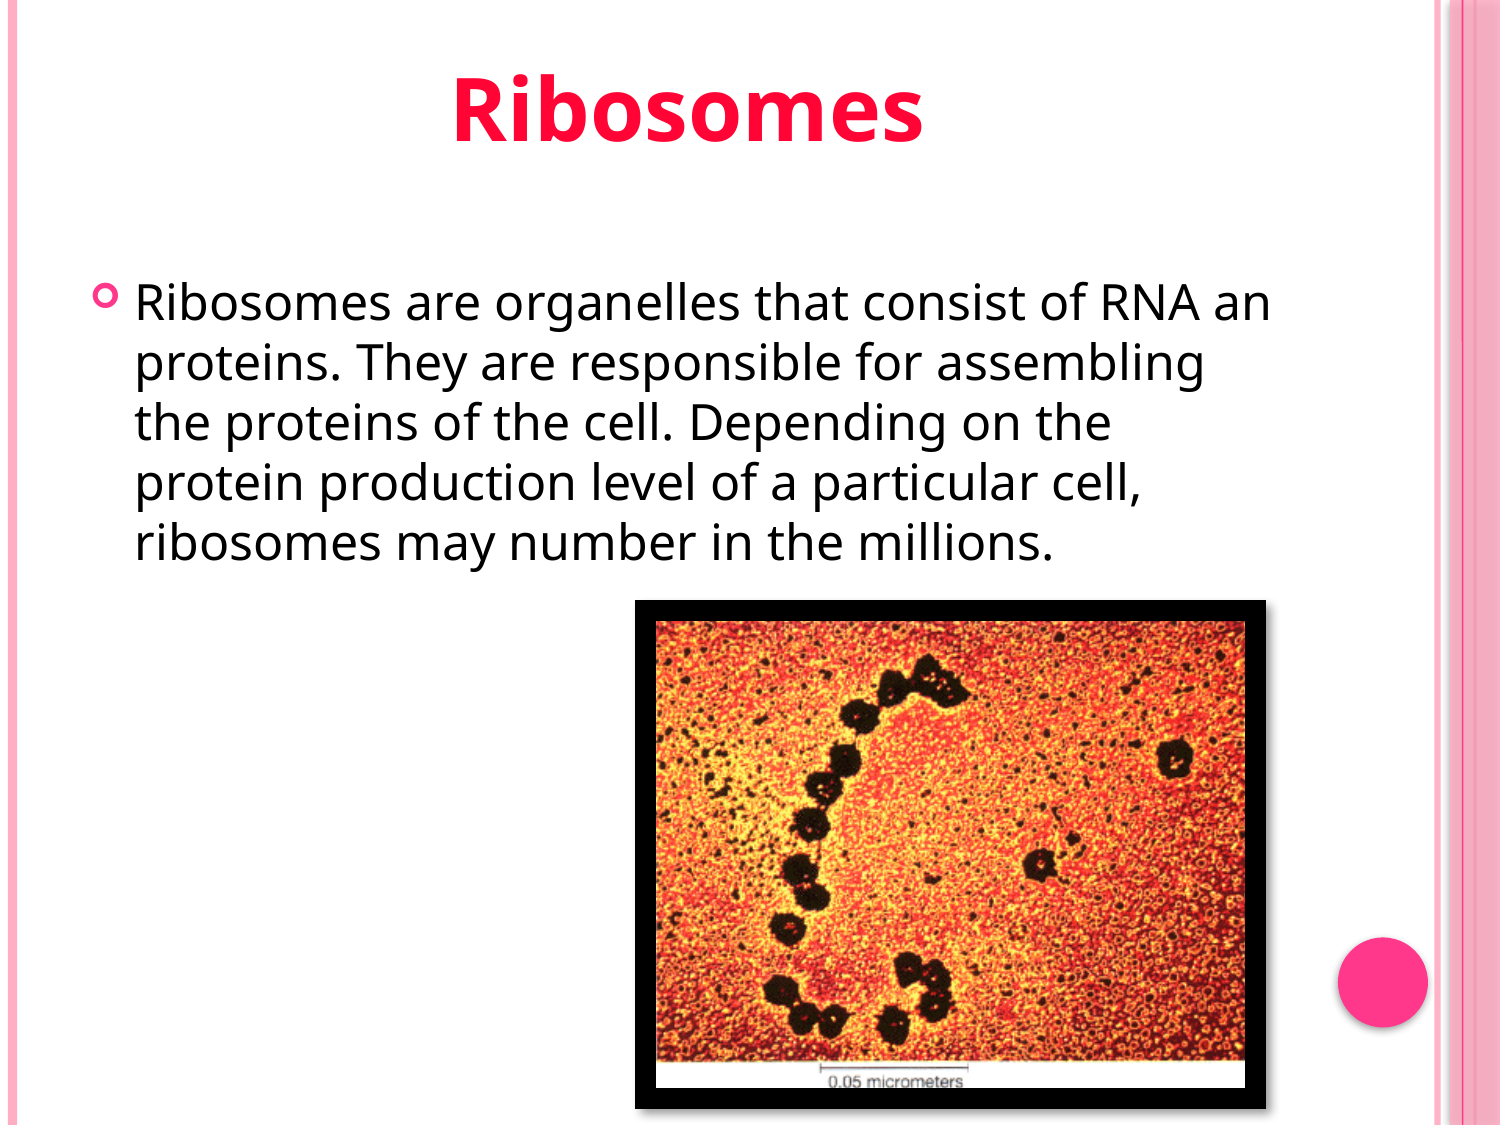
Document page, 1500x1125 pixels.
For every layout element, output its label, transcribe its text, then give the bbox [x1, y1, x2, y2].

list Ribosomes are organelles that consist of RNA an proteins. They are responsible for assembling the proteins of the cell. Depending on the protein production level of a particular cell, ribosomes may number in the millions. [75, 262, 1300, 1062]
title Ribosomes [75, 45, 1300, 233]
picture [655, 620, 1246, 1089]
